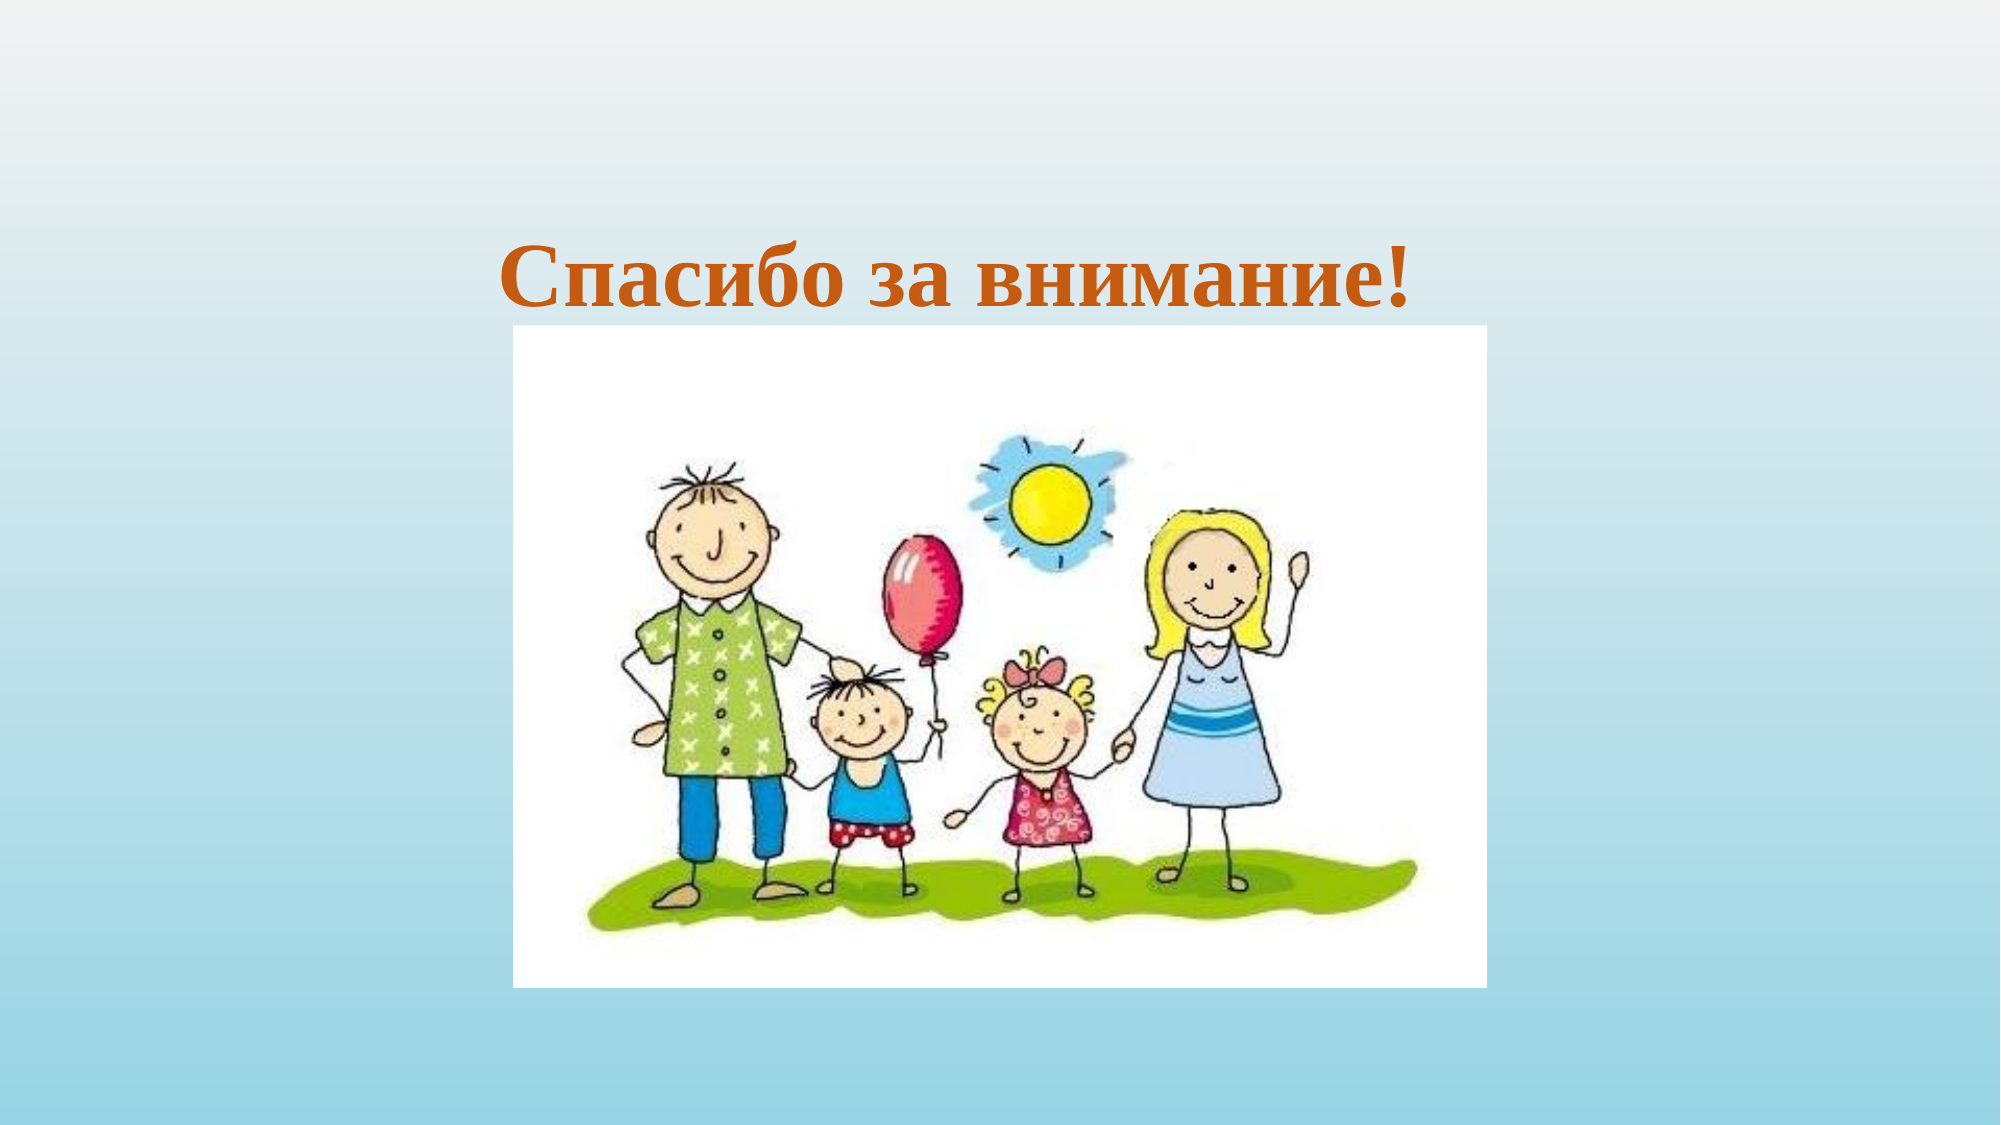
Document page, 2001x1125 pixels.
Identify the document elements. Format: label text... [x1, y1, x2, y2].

title Спасибо за внимание! [391, 140, 1522, 413]
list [513, 325, 1487, 988]
